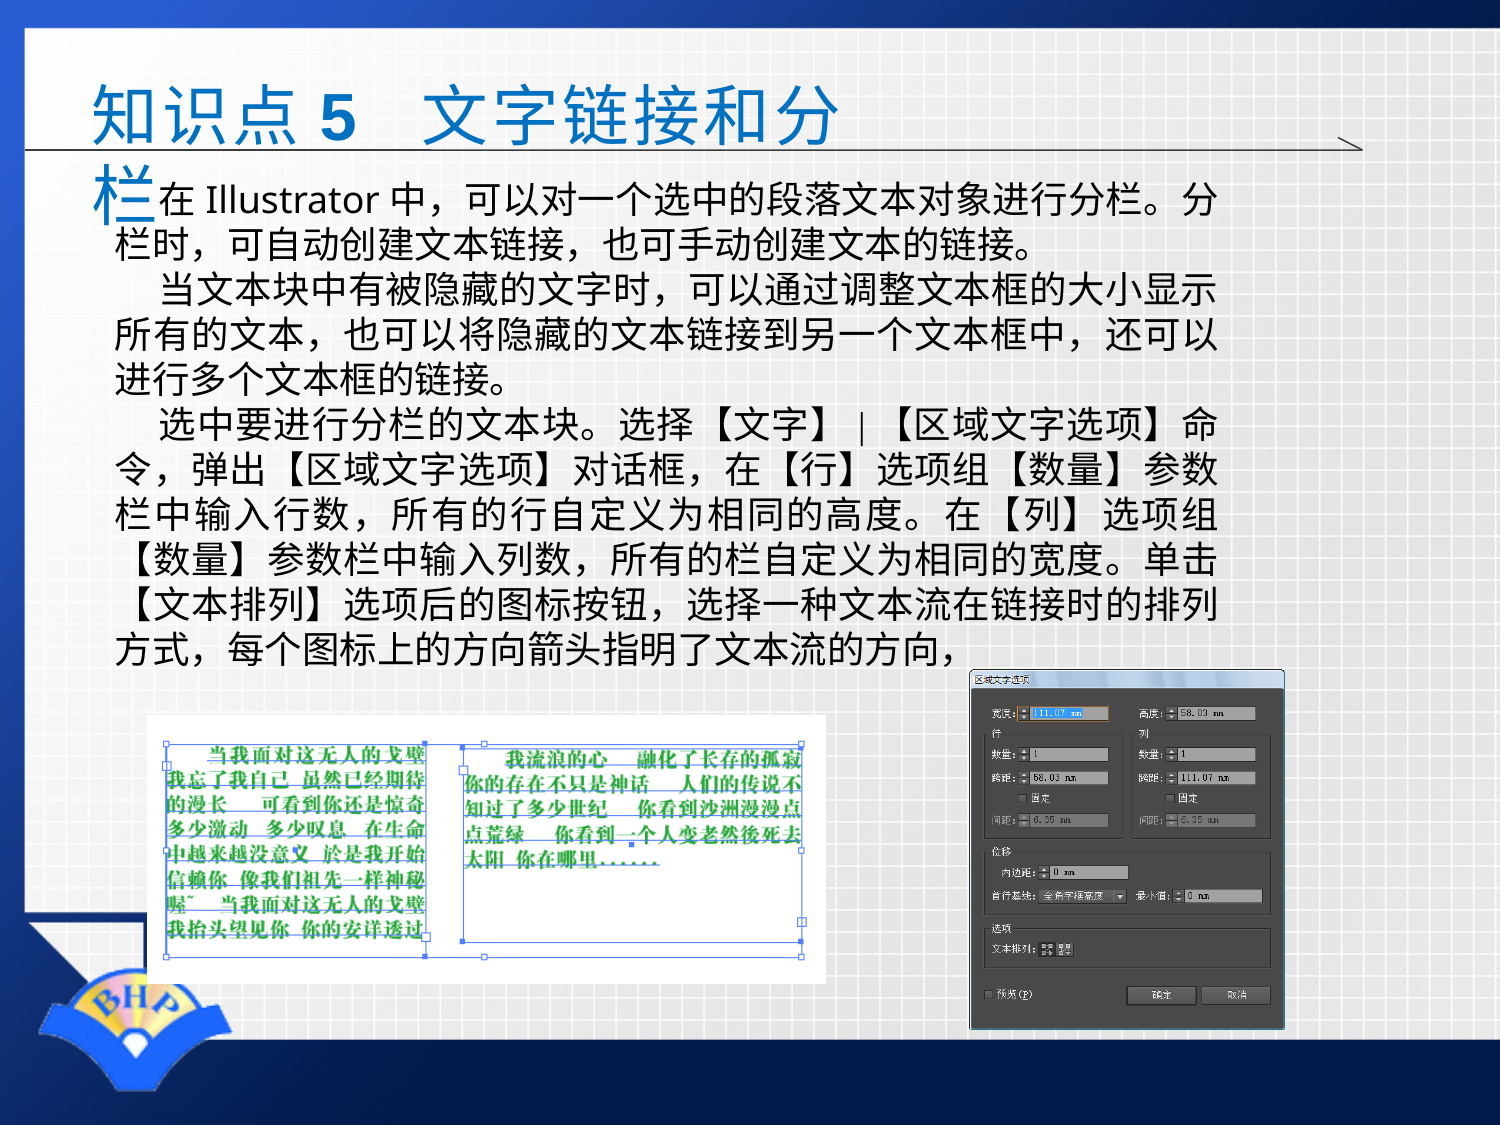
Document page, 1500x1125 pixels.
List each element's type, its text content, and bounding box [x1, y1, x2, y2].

picture [0, 0, 1500, 1125]
text_box 在Illustrator中，可以对一个选中的段落文本对象进行分栏。分栏时，可自动创建文本链接，也可手动创建文本的链接。 当文本块中有被隐藏的文字时，可以通过调整文本框的大小显示所有的文本，也可以将隐藏的文本链接到另一个文本框中，还可以进行多个文本框的链接。 选中要进行分栏的文本块。选择【文字】|【区域文字选项】命令，弹出【区域文字选项】对话框，在【行】选项组【数量】参数栏中输入行数，所有的行自定义为相同的高度。在【列】选项组【数量】参数栏中输入列数，所有的栏自定义为相同的宽度。单击【文本排列】选项后的图标按钮，选择一种文本流在链接时的排列方式，每个图标上的方向箭头指明了文本流的方向， [100, 168, 1235, 769]
text_box 知识点5 文字链接和分栏 [76, 66, 857, 346]
